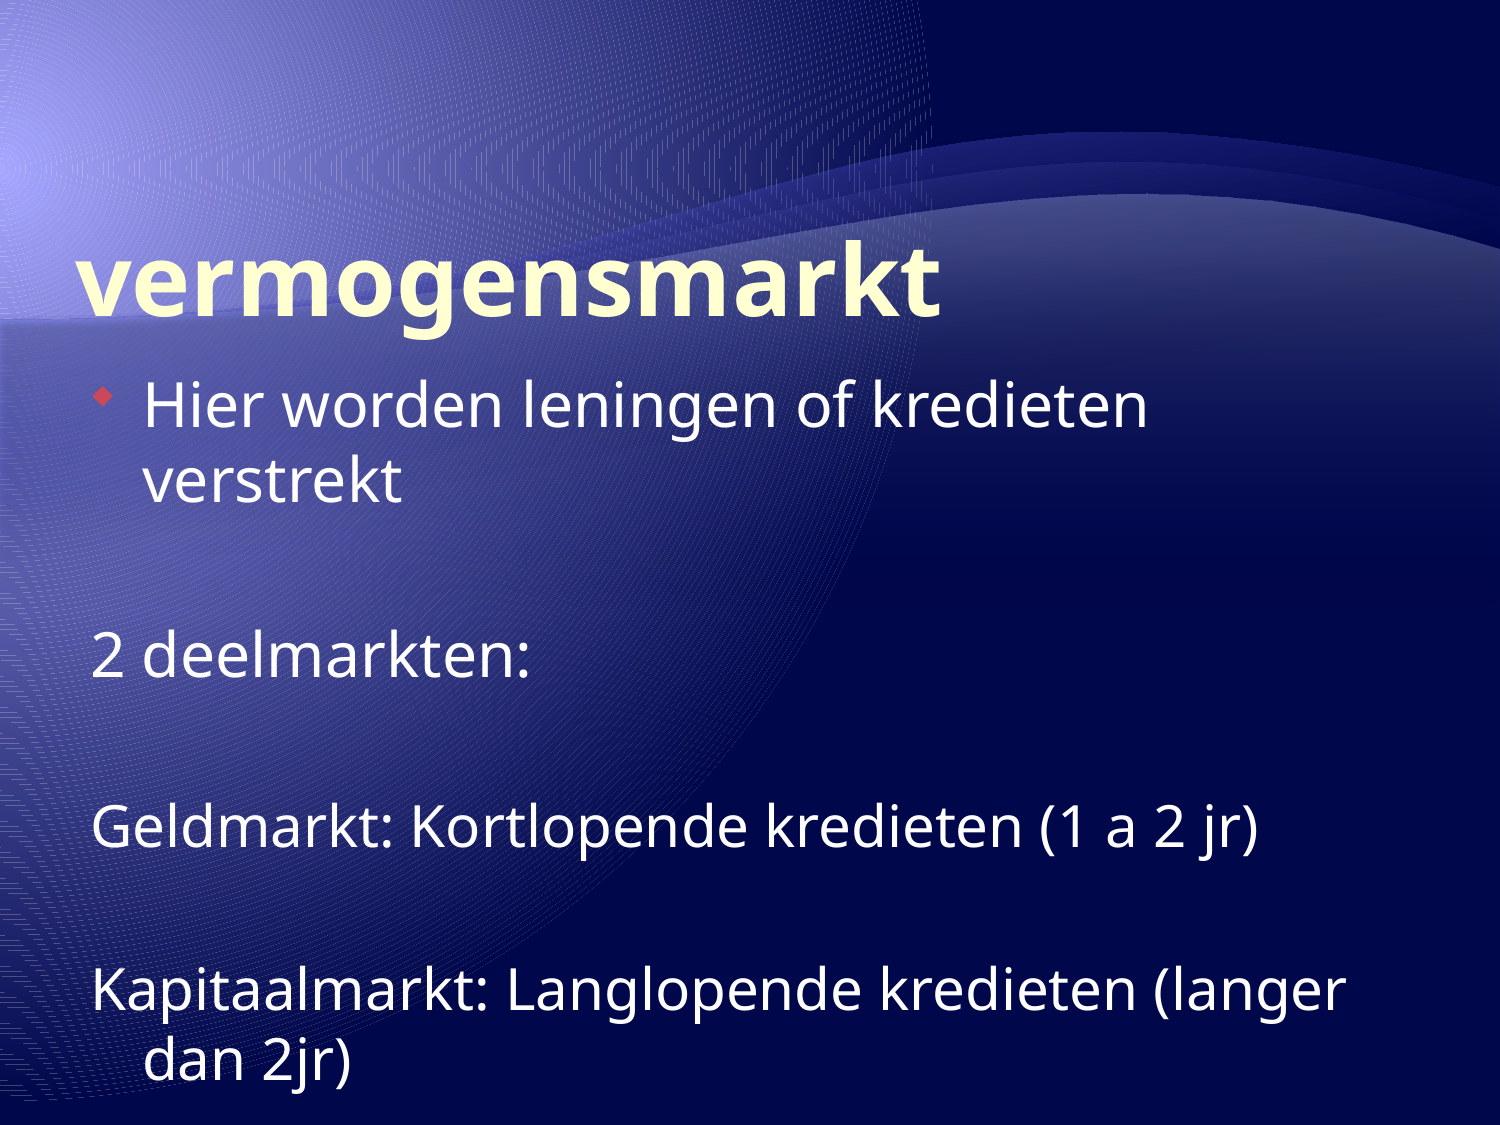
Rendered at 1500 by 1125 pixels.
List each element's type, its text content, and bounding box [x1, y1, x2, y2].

title vermogensmarkt [75, 87, 1425, 338]
list Hier worden leningen of kredieten verstrekt 2 deelmarkten: Geldmarkt: Kortlopende kredieten (1 a 2 jr) Kapitaalmarkt: Langlopende kredieten (langer dan 2jr) [74, 357, 1426, 1033]
